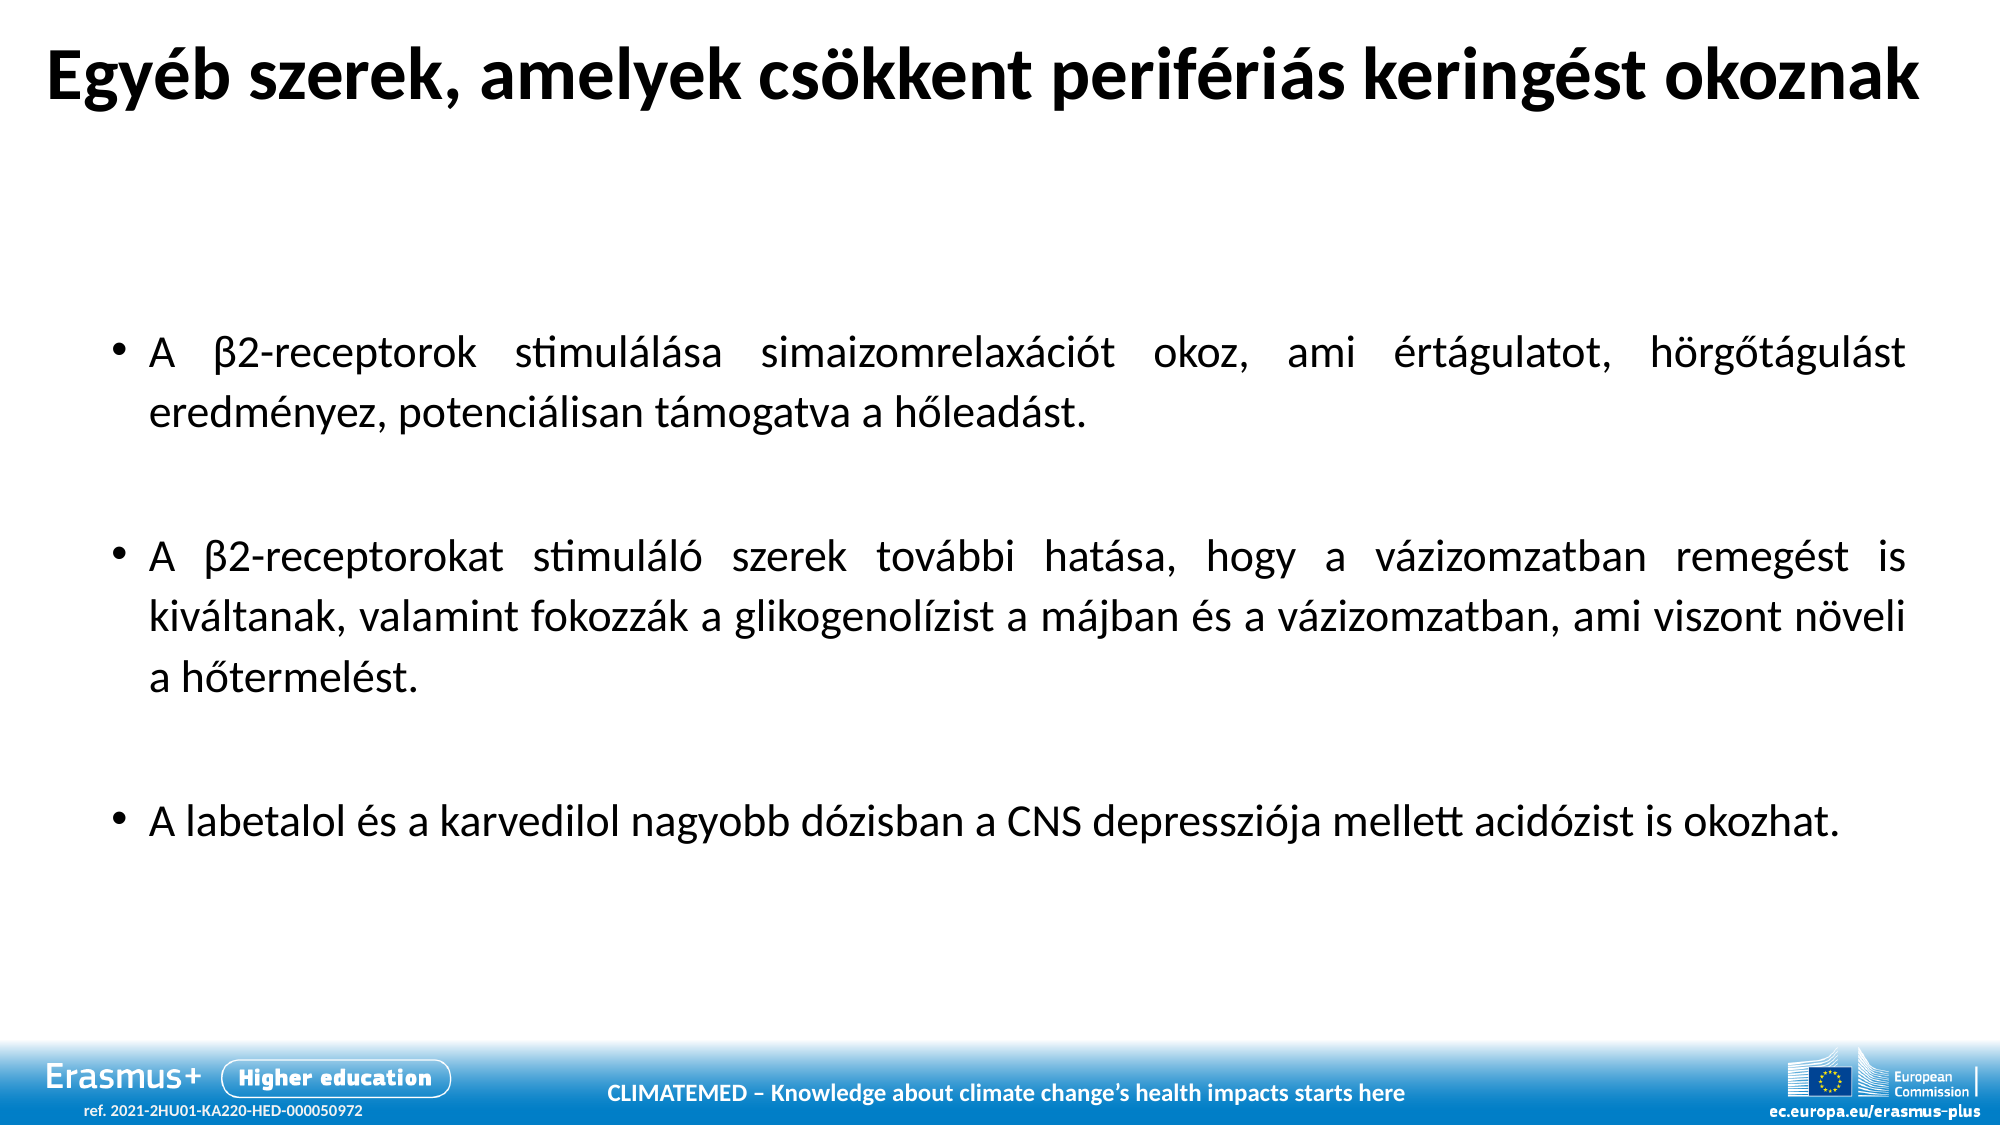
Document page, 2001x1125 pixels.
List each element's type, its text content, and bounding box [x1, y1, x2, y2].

picture [0, 899, 2000, 1125]
list A β2-receptorok stimulálása simaizomrelaxációt okoz, ami értágulatot, hörgőtágulást eredményez, potenciálisan támogatva a hőleadást. A β2-receptorokat stimuláló szerek további hatása, hogy a vázizomzatban remegést is kiváltanak, valamint fokozzák a glikogenolízist a májban és a vázizomzatban, ami viszont növeli a hőtermelést. A labetalol és a karvedilol nagyobb dózisban a CNS depressziója mellett acidózist is okozhat. [96, 308, 1924, 1035]
title Egyéb szerek, amelyek csökkent perifériás keringést okoznak [31, 25, 1984, 126]
